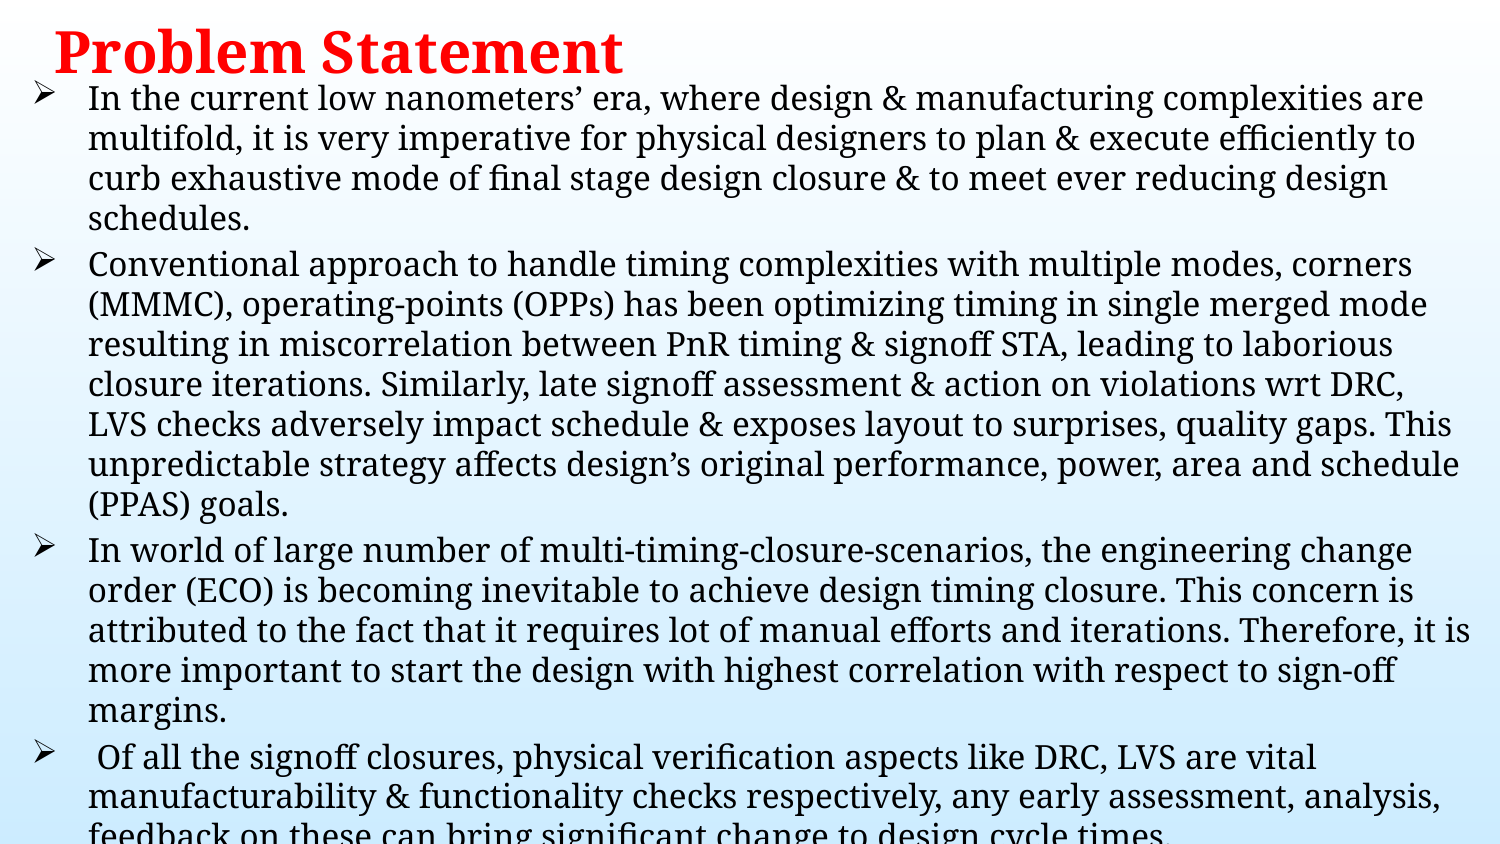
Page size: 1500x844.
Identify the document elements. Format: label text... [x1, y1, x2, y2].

text_box In the current low nanometers’ era, where design & manufacturing complexities are multifold, it is very imperative for physical designers to plan & execute efficiently to curb exhaustive mode of final stage design closure & to meet ever reducing design schedules. Conventional approach to handle timing complexities with multiple modes, corners (MMMC), operating-points (OPPs) has been optimizing timing in single merged mode resulting in miscorrelation between PnR timing & signoff STA, leading to laborious closure iterations. Similarly, late signoff assessment & action on violations wrt DRC, LVS checks adversely impact schedule & exposes layout to surprises, quality gaps. This unpredictable strategy affects design’s original performance, power, area and schedule (PPAS) goals. In world of large number of multi-timing-closure-scenarios, the engineering change order (ECO) is becoming inevitable to achieve design timing closure. This concern is attributed to the fact that it requires lot of manual efforts and iterations. Therefore, it is more important to start the design with highest correlation with respect to sign-off margins. Of all the signoff closures, physical verification aspects like DRC, LVS are vital manufacturability & functionality checks respectively, any early assessment, analysis, feedback on these can bring significant change to design cycle times. In this paper we demonstrate a correct by construction strategy that addresses timing and layout complexities by bridging gaps and anomalies between optimization, sign-off tools and flows. [16, 69, 1490, 802]
title Problem Statement [39, 0, 1427, 69]
